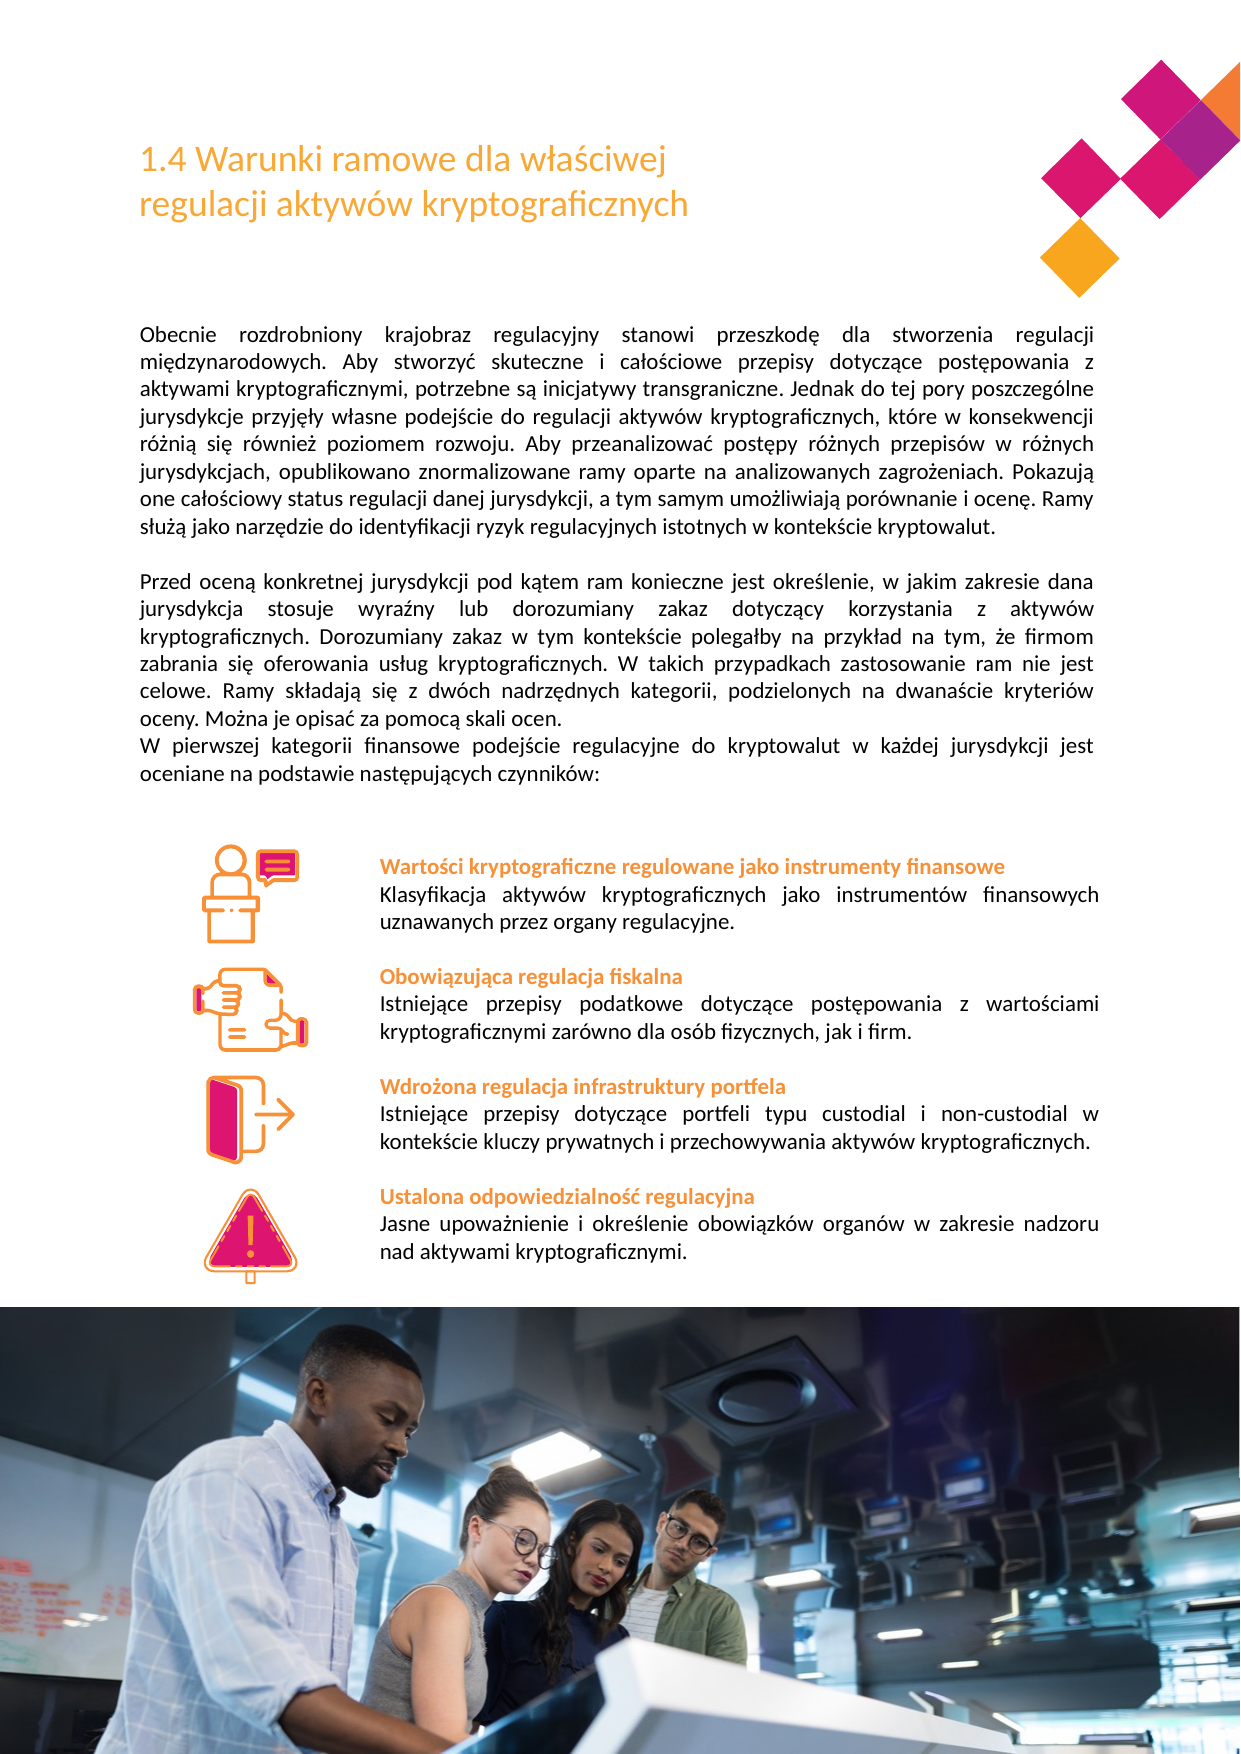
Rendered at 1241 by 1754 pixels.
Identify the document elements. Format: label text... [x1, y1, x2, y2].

text_box Obecnie rozdrobniony krajobraz regulacyjny stanowi przeszkodę dla stworzenia regulacji międzynarodowych. Aby stworzyć skuteczne i całościowe przepisy dotyczące postępowania z aktywami kryptograficznymi, potrzebne są inicjatywy transgraniczne. Jednak do tej pory poszczególne jurysdykcje przyjęły własne podejście do regulacji aktywów kryptograficznych, które w konsekwencji różnią się również poziomem rozwoju. Aby przeanalizować postępy różnych przepisów w różnych jurysdykcjach, opublikowano znormalizowane ramy oparte na analizowanych zagrożeniach. Pokazują one całościowy status regulacji danej jurysdykcji, a tym samym umożliwiają porównanie i ocenę. Ramy służą jako narzędzie do identyfikacji ryzyk regulacyjnych istotnych w kontekście kryptowalut. Przed oceną konkretnej jurysdykcji pod kątem ram konieczne jest określenie, w jakim zakresie dana jurysdykcja stosuje wyraźny lub dorozumiany zakaz dotyczący korzystania z aktywów kryptograficznych. Dorozumiany zakaz w tym kontekście polegałby na przykład na tym, że firmom zabrania się oferowania usług kryptograficznych. W takich przypadkach zastosowanie ram nie jest celowe. Ramy składają się z dwóch nadrzędnych kategorii, podzielonych na dwanaście kryteriów oceny. Można je opisać za pomocą skali ocen. W pierwszej kategorii finansowe podejście regulacyjne do kryptowalut w każdej jurysdykcji jest oceniane na podstawie następujących czynników: [124, 311, 1111, 800]
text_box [202, 844, 300, 944]
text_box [206, 1075, 295, 1165]
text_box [203, 1188, 298, 1285]
picture [0, 1307, 1241, 1754]
text_box 1.4 Warunki ramowe dla właściwej regulacji aktywów kryptograficznych [124, 126, 760, 204]
text_box Wartości kryptograficzne regulowane jako instrumenty finansowe Klasyfikacja aktywów kryptograficznych jako instrumentów finansowych uznawanych przez organy regulacyjne. Obowiązująca regulacja fiskalna Istniejące przepisy podatkowe dotyczące postępowania z wartościami kryptograficznymi zarówno dla osób fizycznych, jak i firm. Wdrożona regulacja infrastruktury portfela Istniejące przepisy dotyczące portfeli typu custodial i non-custodial w kontekście kluczy prywatnych i przechowywania aktywów kryptograficznych. Ustalona odpowiedzialność regulacyjna Jasne upoważnienie i określenie obowiązków organów w zakresie nadzoru nad aktywami kryptograficznymi. [364, 844, 1116, 1307]
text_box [192, 967, 309, 1052]
